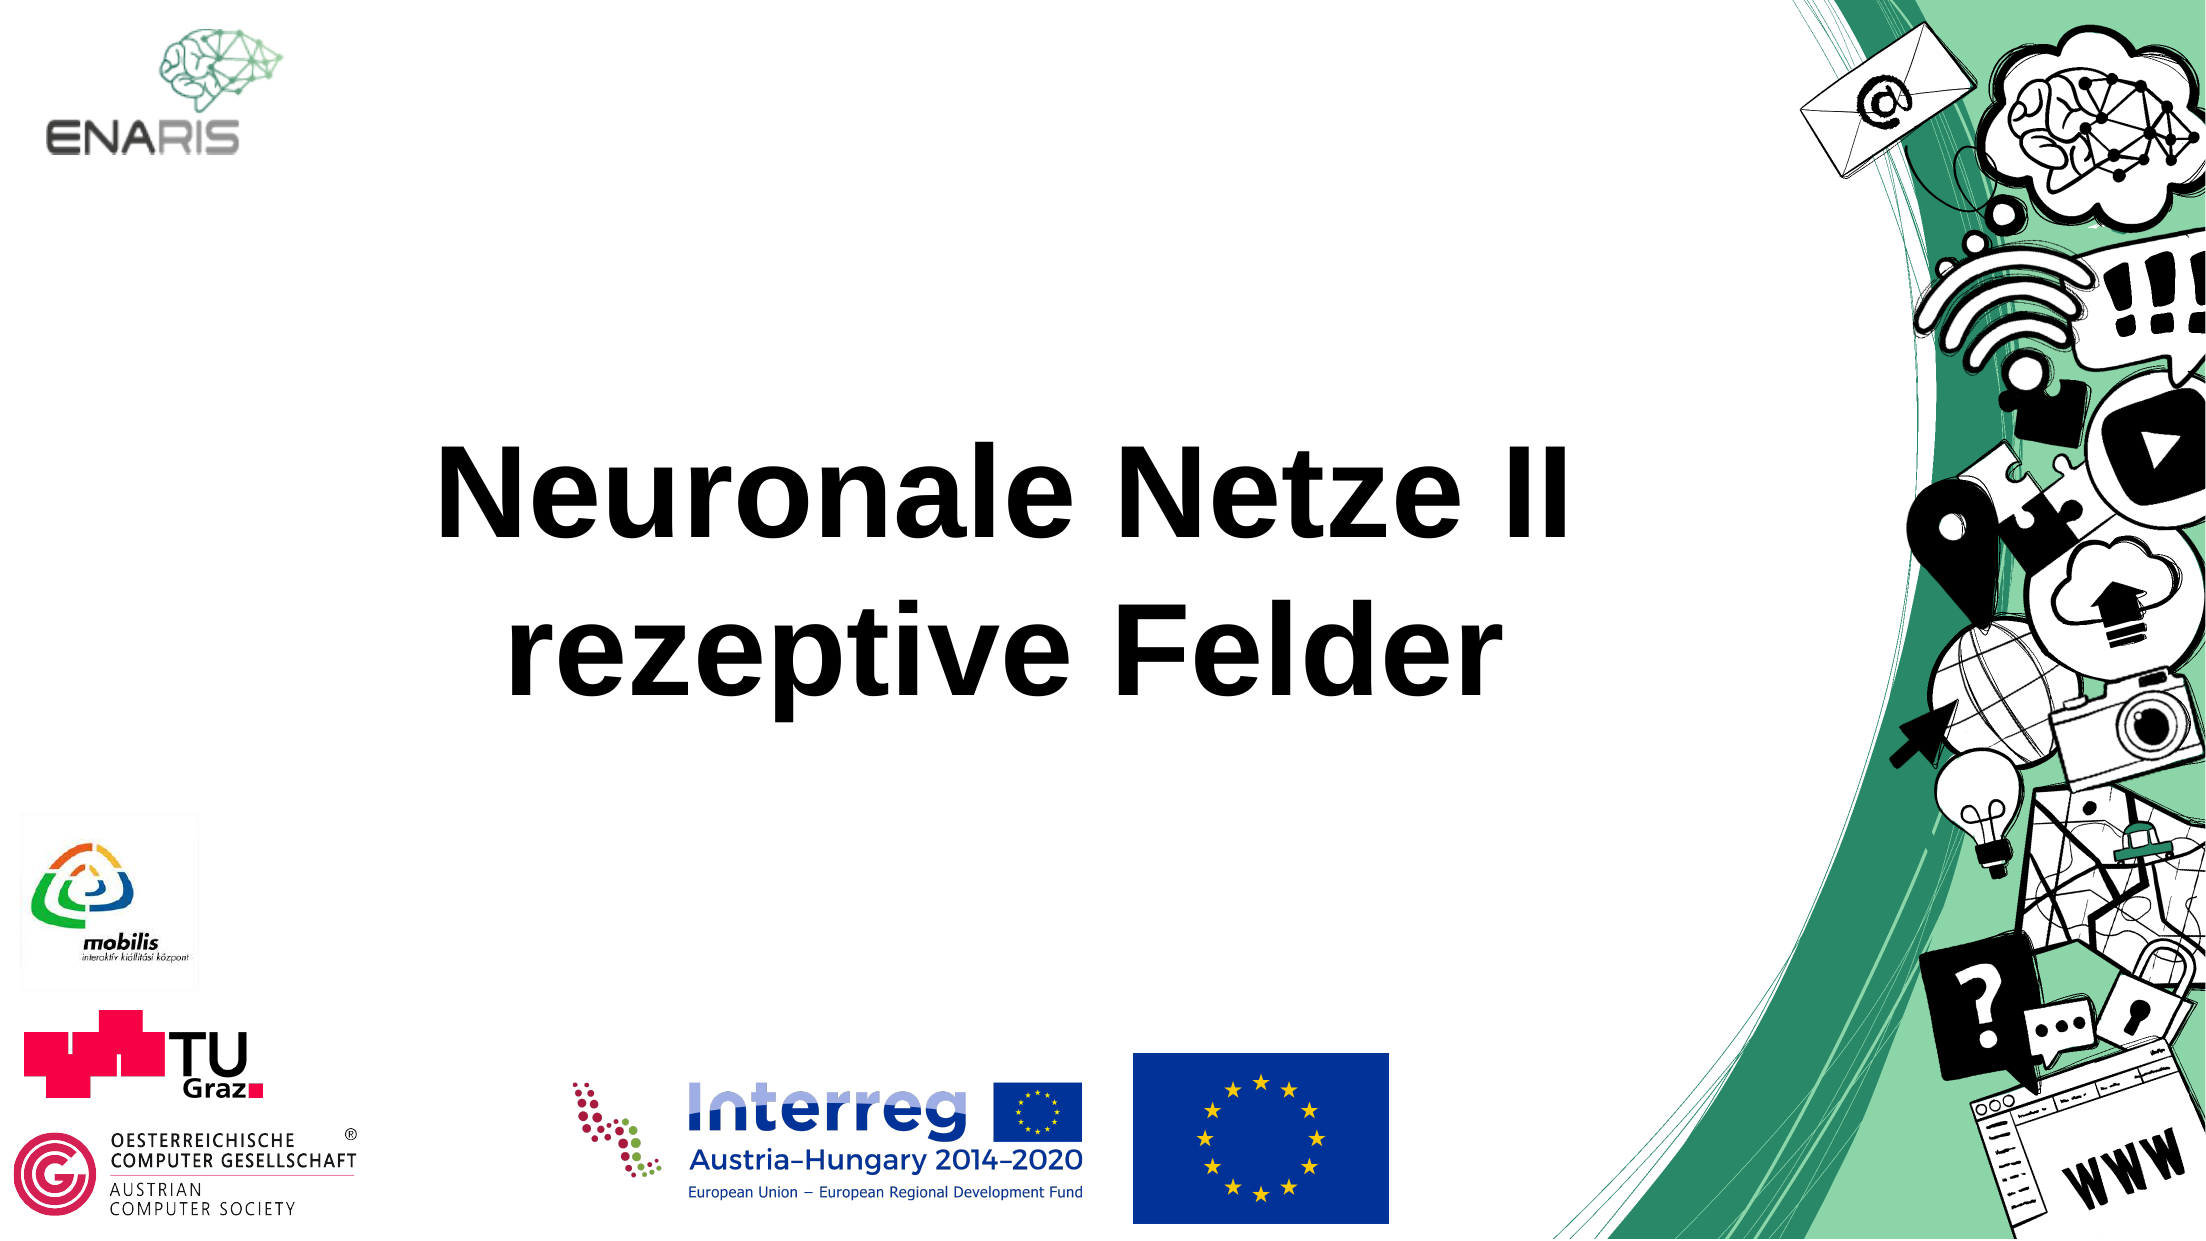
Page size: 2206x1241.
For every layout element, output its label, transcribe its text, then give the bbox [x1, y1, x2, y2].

picture [20, 813, 199, 992]
picture [13, 1128, 357, 1216]
picture [24, 1010, 263, 1098]
title Neuronale Netze II rezeptive Felder [290, 395, 1716, 730]
picture [46, 29, 285, 155]
picture [456, 0, 2206, 1239]
